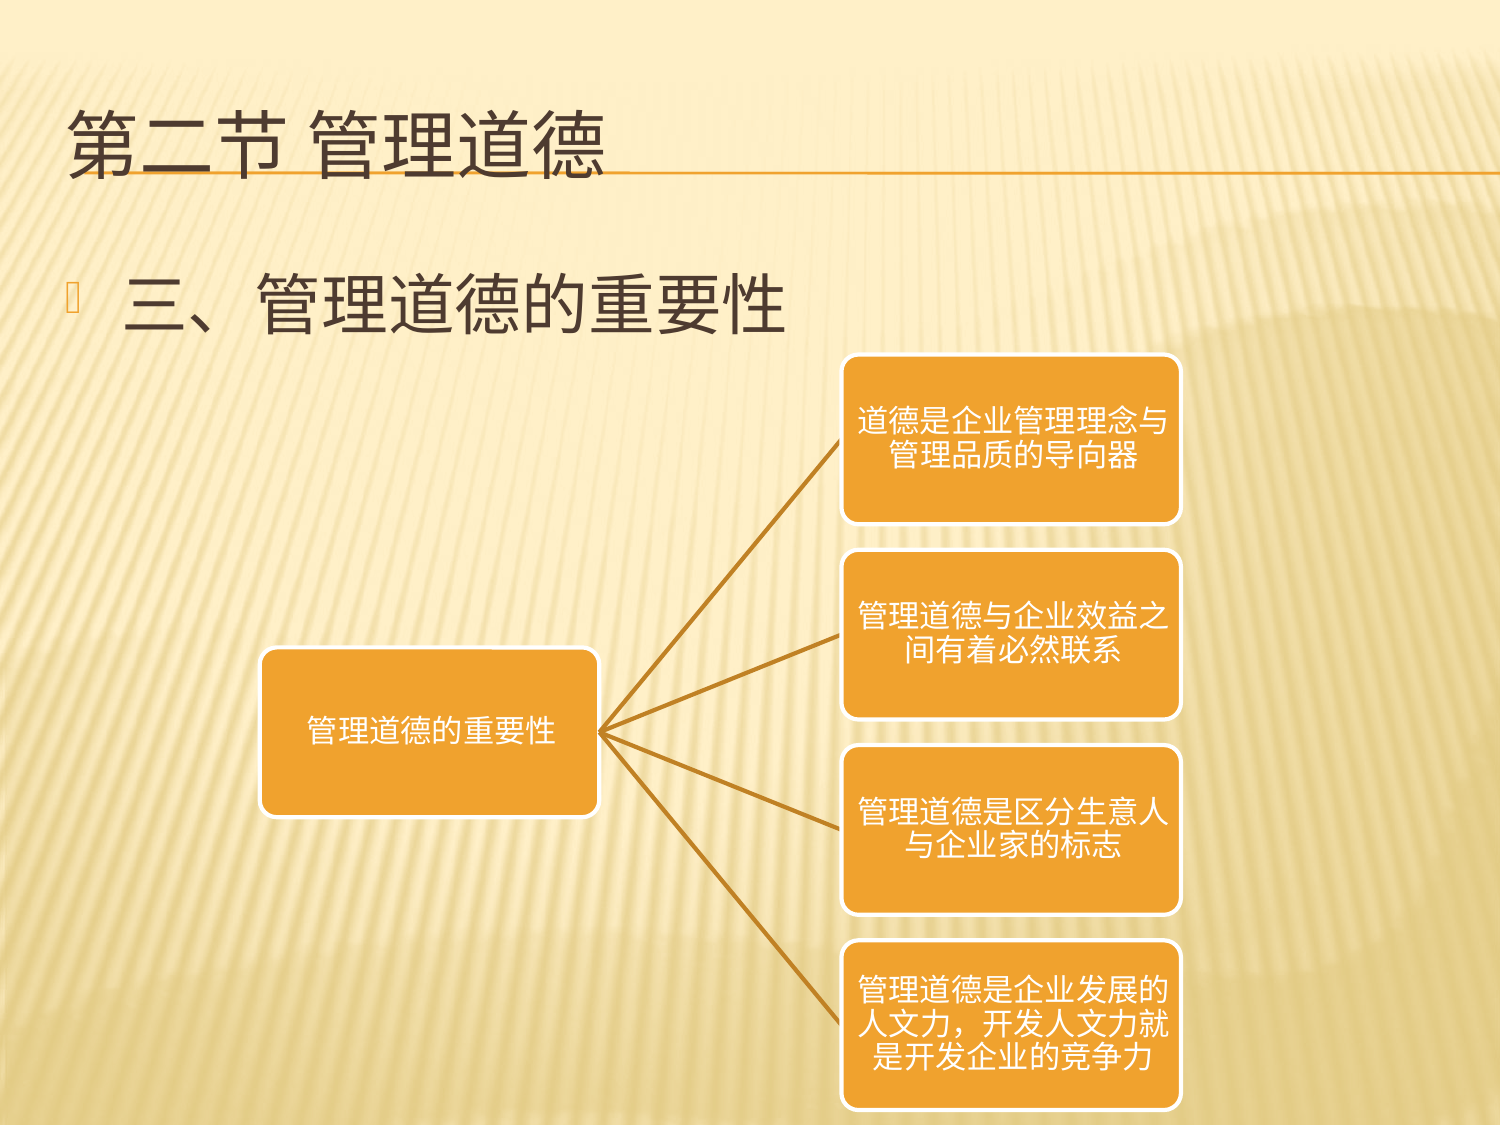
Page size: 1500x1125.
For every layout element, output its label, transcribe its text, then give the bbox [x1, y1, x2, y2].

list 三、管理道德的重要性 [49, 254, 1476, 998]
title 第二节 管理道德 [50, 75, 1475, 213]
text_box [241, 353, 1306, 1111]
